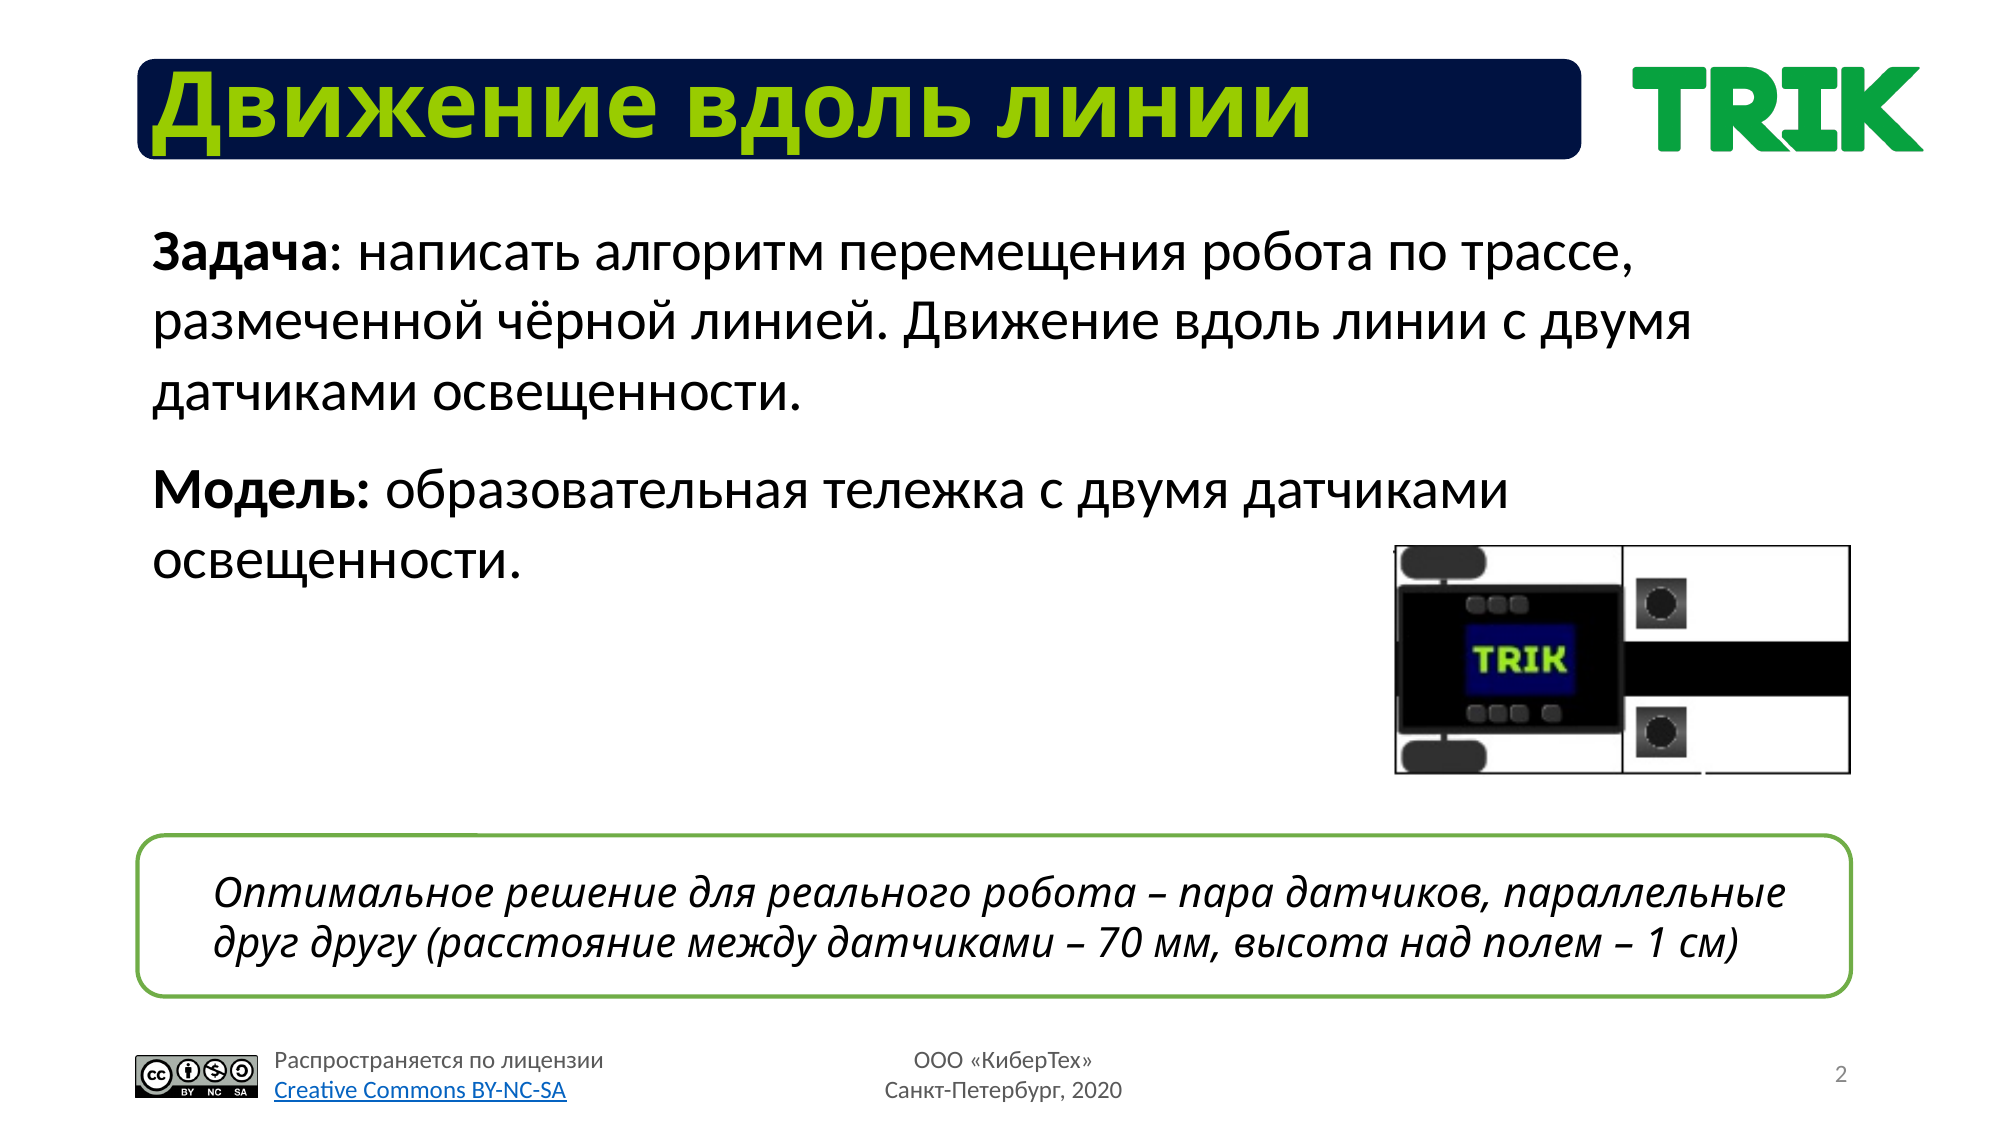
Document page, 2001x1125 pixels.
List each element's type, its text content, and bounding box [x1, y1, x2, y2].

text_box Задача: написать алгоритм перемещения робота по трассе, размеченной чёрной линией. Движение вдоль линии с двумя датчиками освещенности. [137, 204, 1851, 319]
picture [135, 1055, 258, 1098]
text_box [137, 835, 1852, 997]
picture [1392, 545, 1852, 778]
picture [1631, 64, 1924, 154]
slide_number 2 [1412, 1042, 1863, 1103]
text_box Модель: образовательная тележка с двумя датчиками освещенности. [137, 442, 1710, 620]
title Движение вдоль линии [137, 50, 1582, 151]
